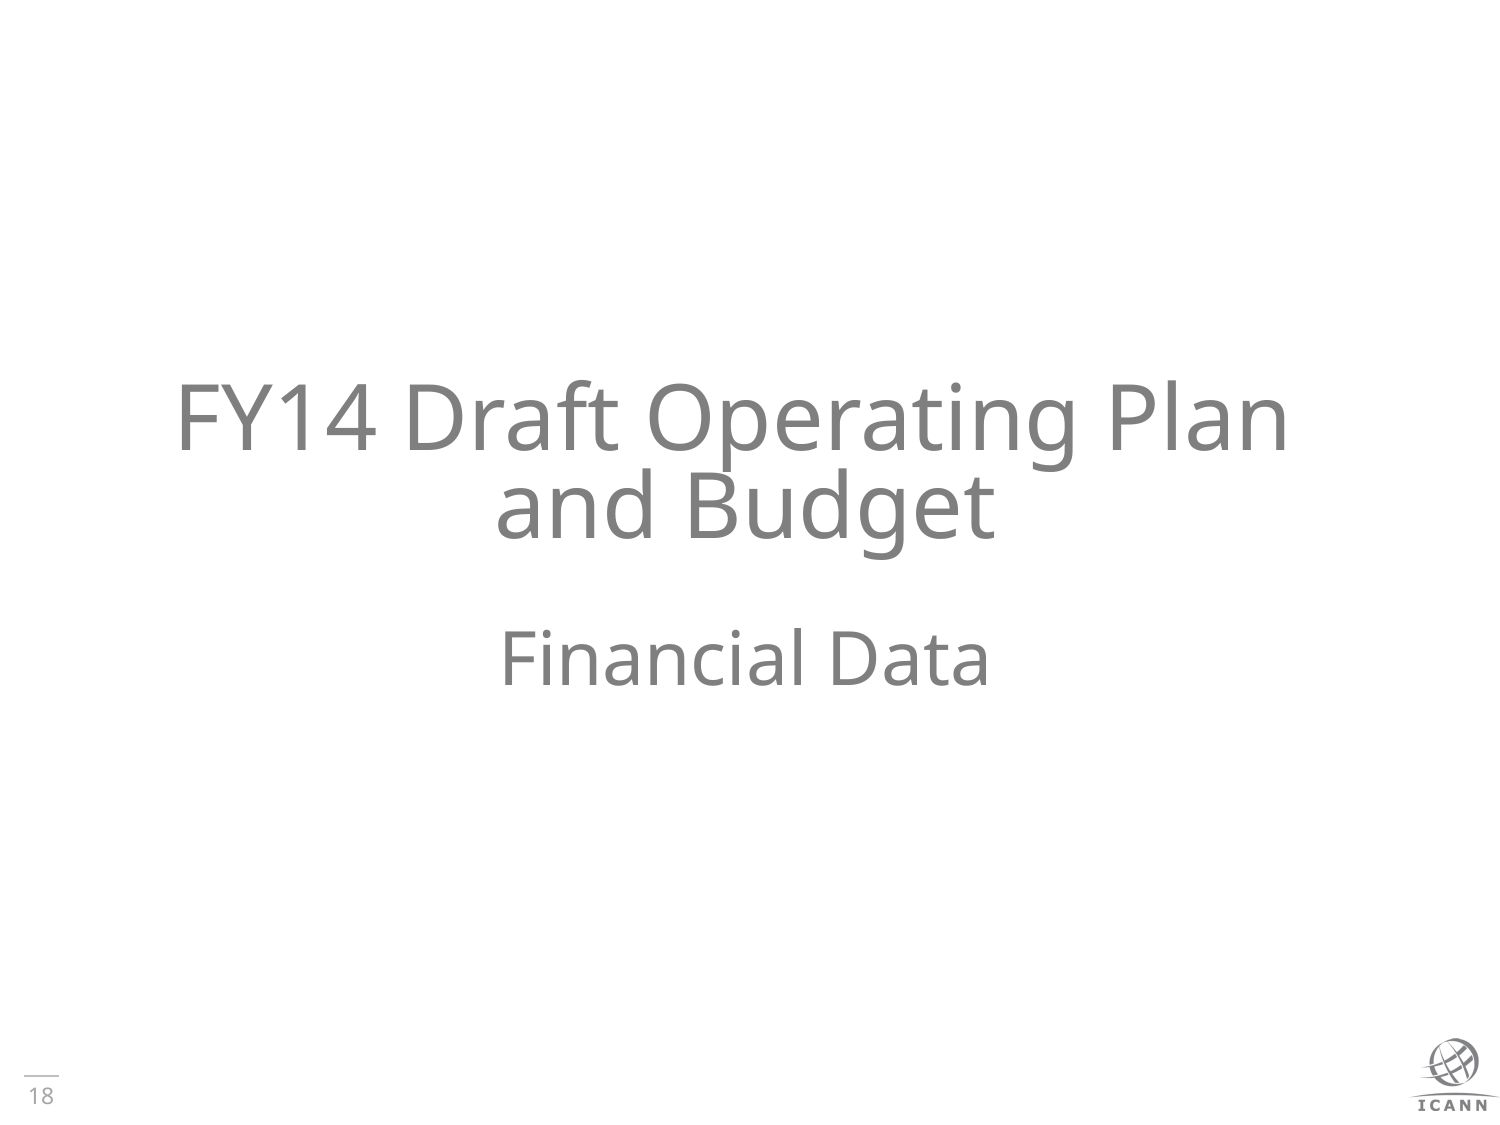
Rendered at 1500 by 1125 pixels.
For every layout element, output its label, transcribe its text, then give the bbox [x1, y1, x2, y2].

picture [1409, 1038, 1500, 1111]
list FY14 Draft Operating Plan and Budget Financial Data [60, 302, 1431, 693]
